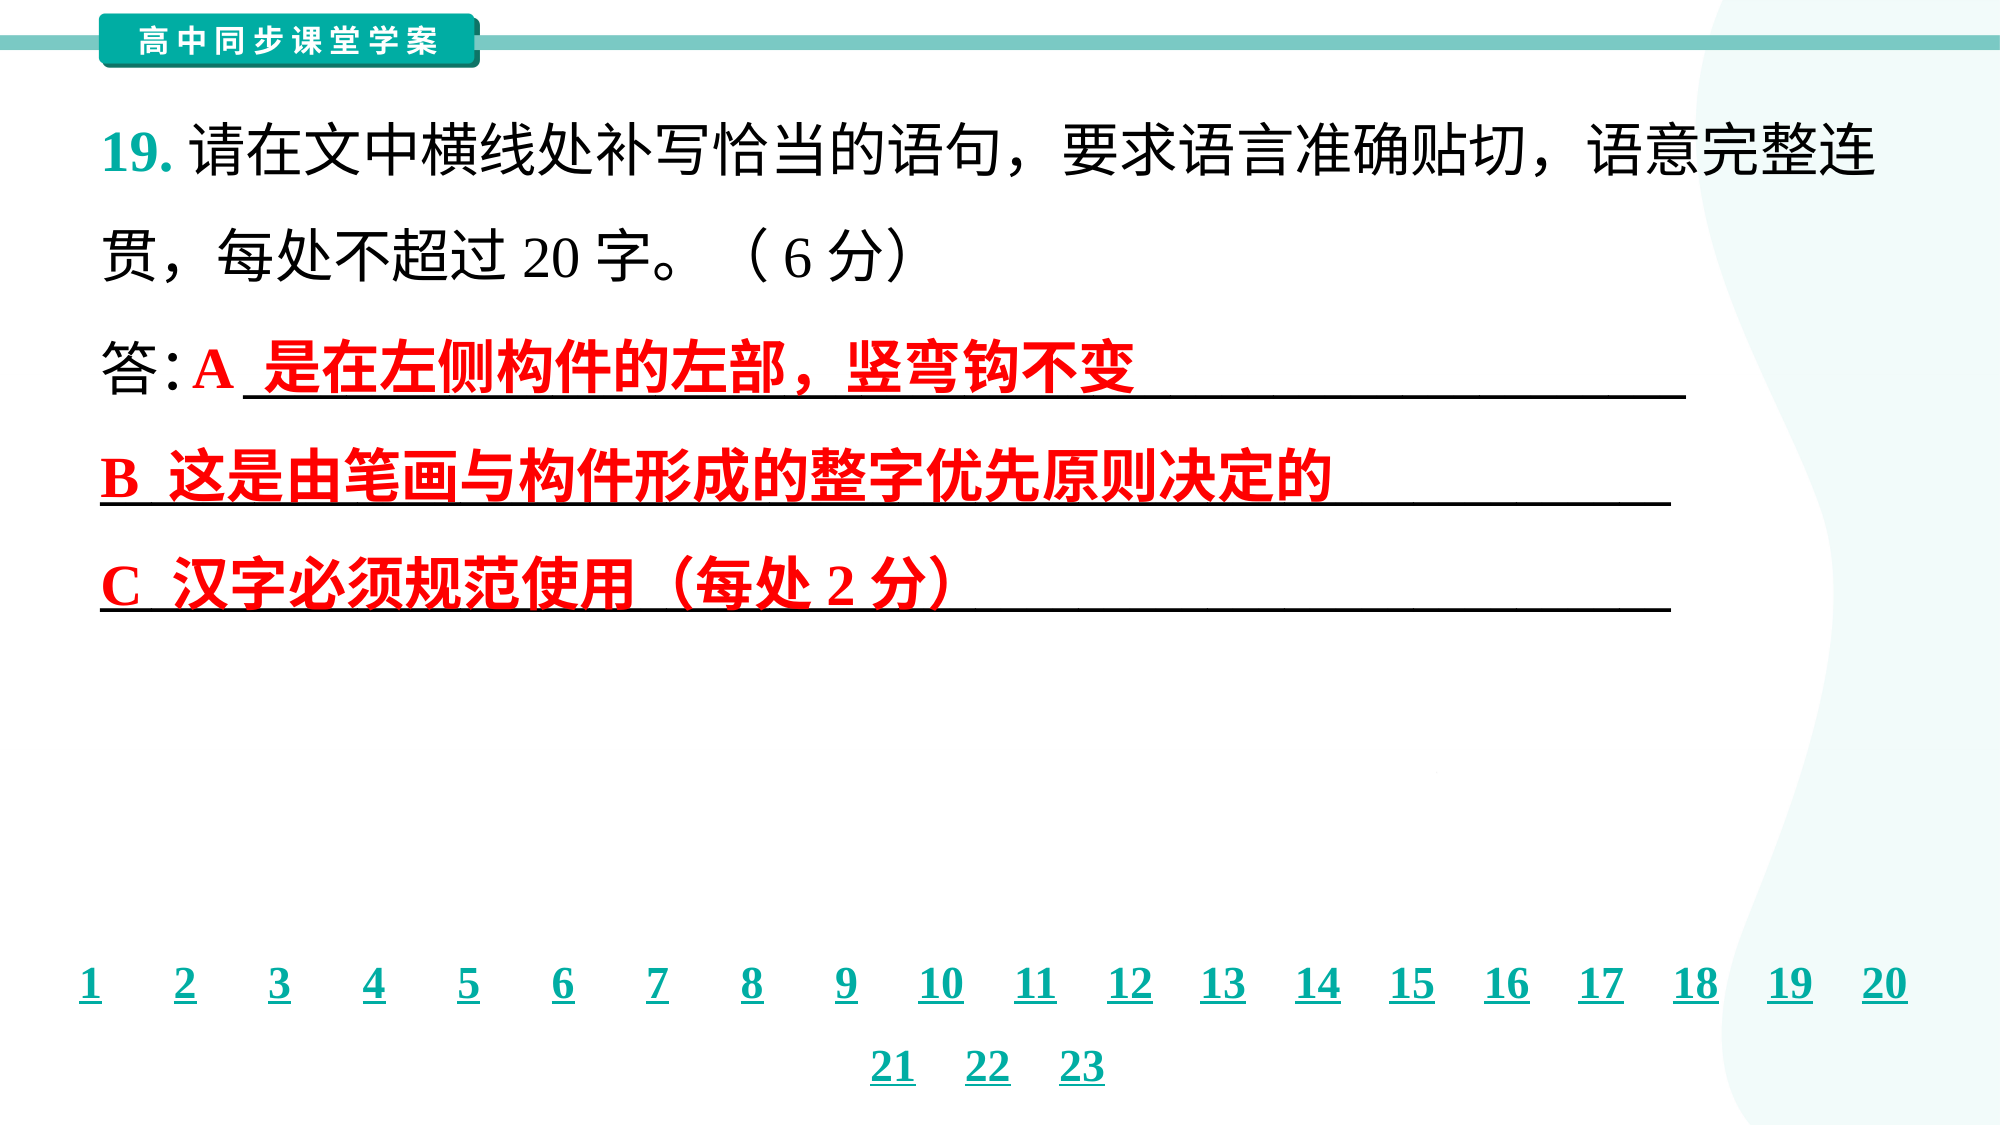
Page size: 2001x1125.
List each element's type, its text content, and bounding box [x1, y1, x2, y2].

text_box A 是在左侧构件的左部，竖弯钩不变 B 这是由笔画与构件形成的整字优先原则决定的 C 汉字必须规范使用（每处2分） [100, 292, 1899, 618]
text_box 19.请在文中横线处补写恰当的语句，要求语言准确贴切，语意完整连 贯，每处不超过20字。（6分） [100, 76, 1899, 290]
picture [0, 0, 2000, 1125]
